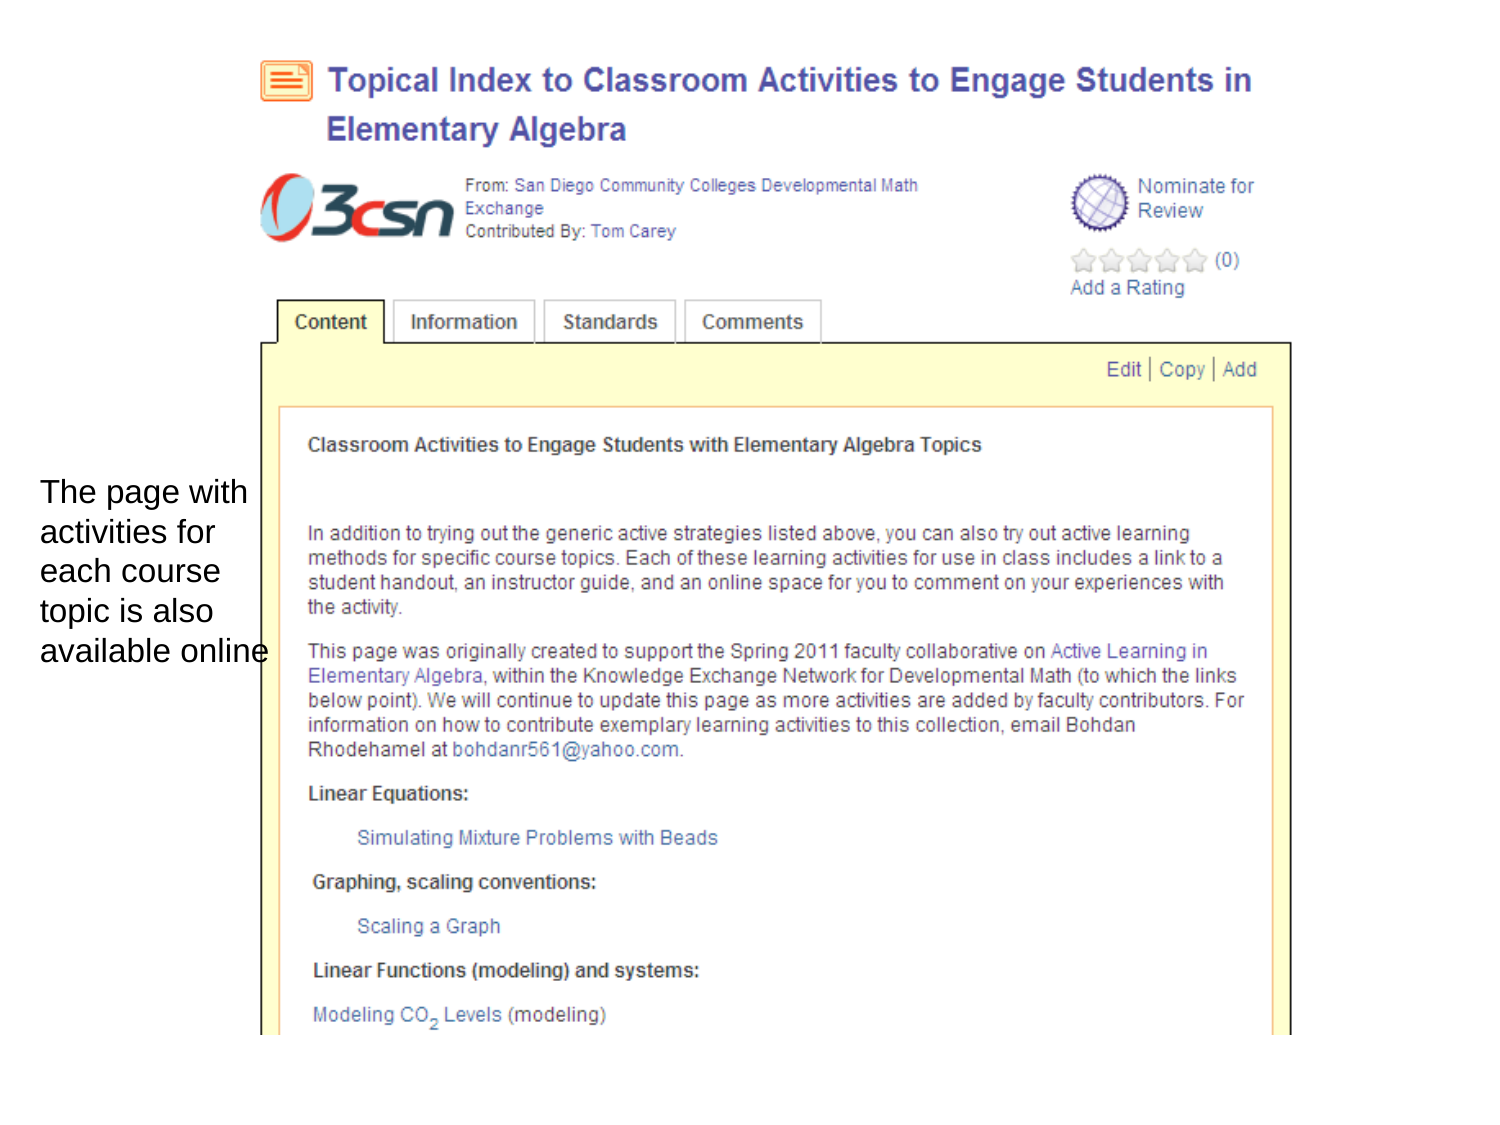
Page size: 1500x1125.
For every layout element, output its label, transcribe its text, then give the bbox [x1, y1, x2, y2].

picture [246, 46, 1301, 1035]
text_box The page with activities for each course topic is also available online [24, 462, 241, 677]
